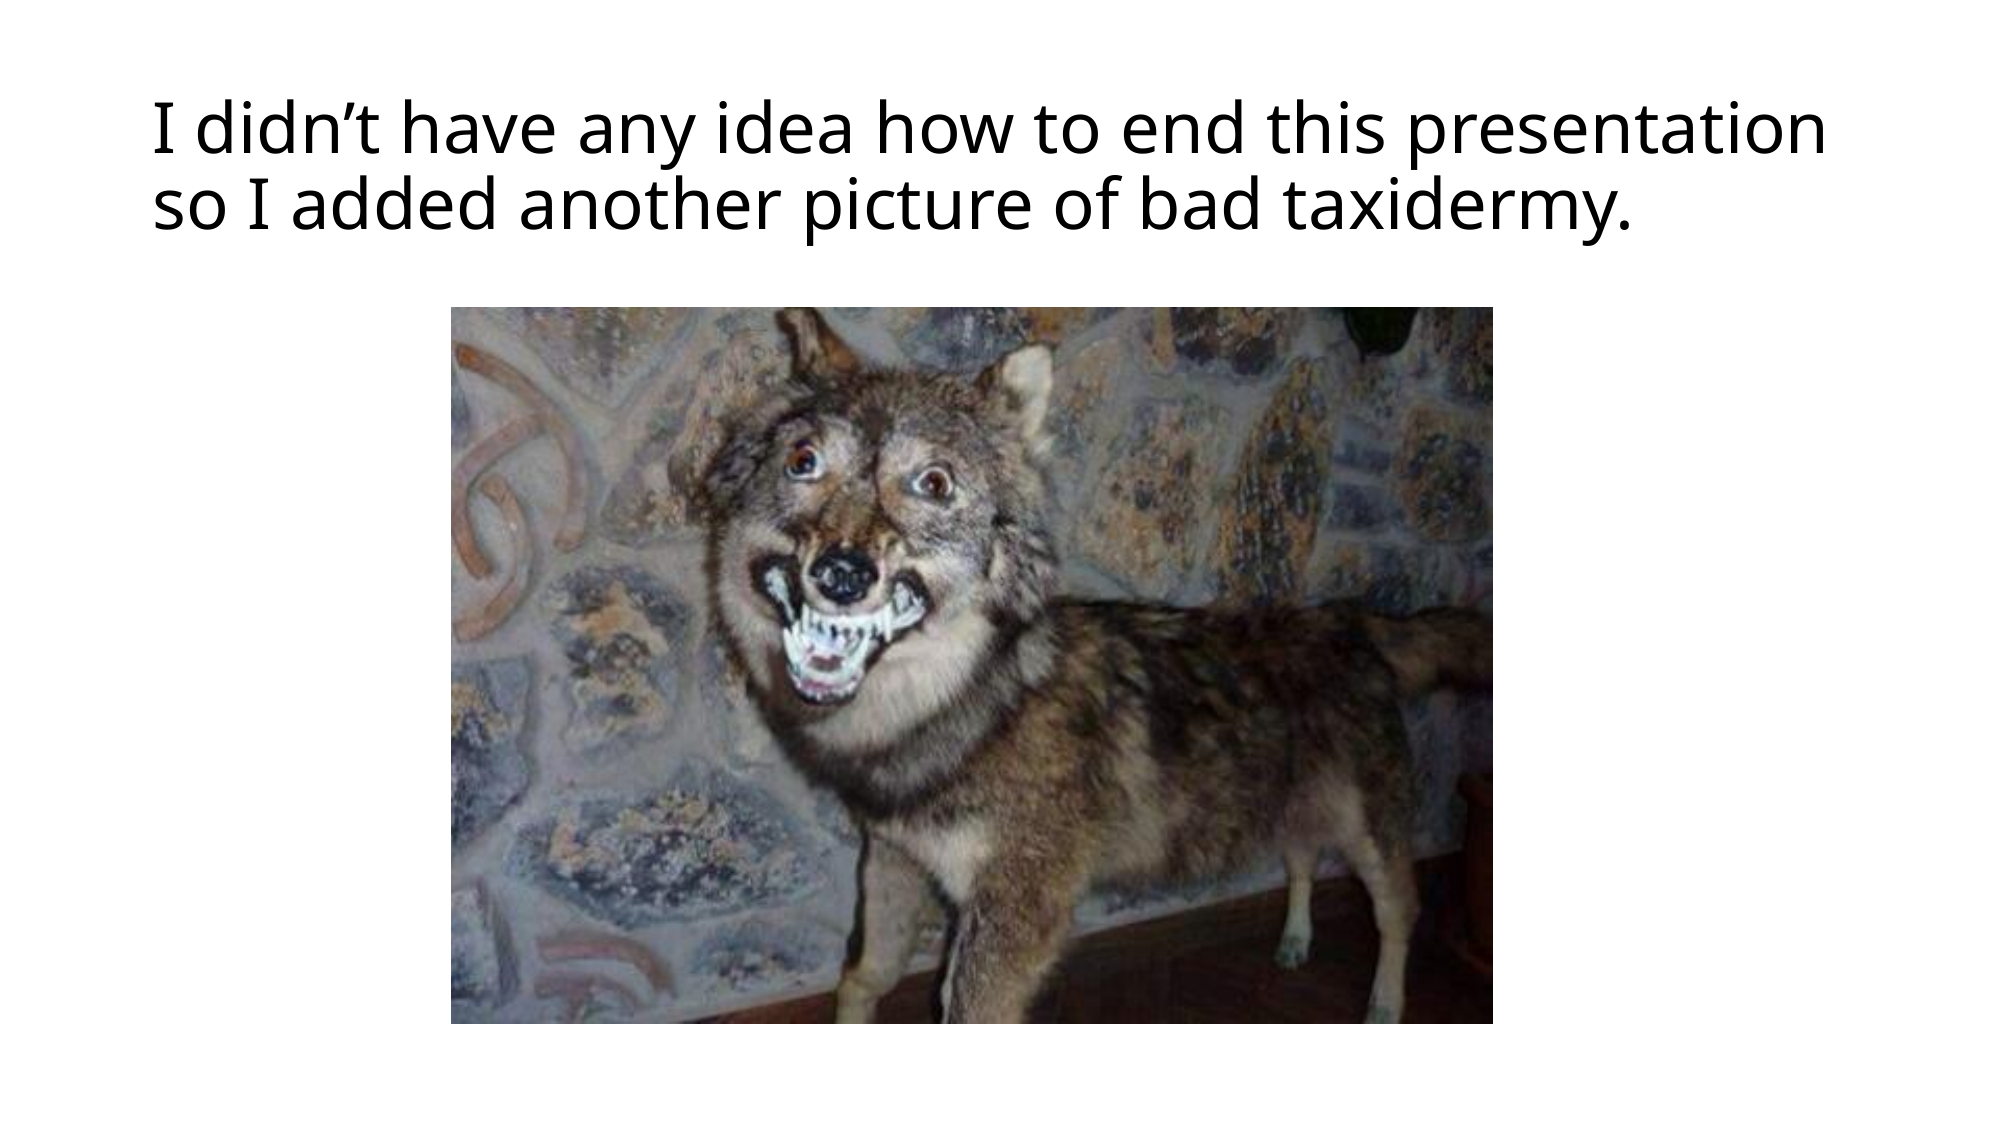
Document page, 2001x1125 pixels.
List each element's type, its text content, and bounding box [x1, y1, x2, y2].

title I didn’t have any idea how to end this presentation so I added another picture of bad taxidermy. [137, 59, 1863, 278]
picture [451, 307, 1493, 1024]
